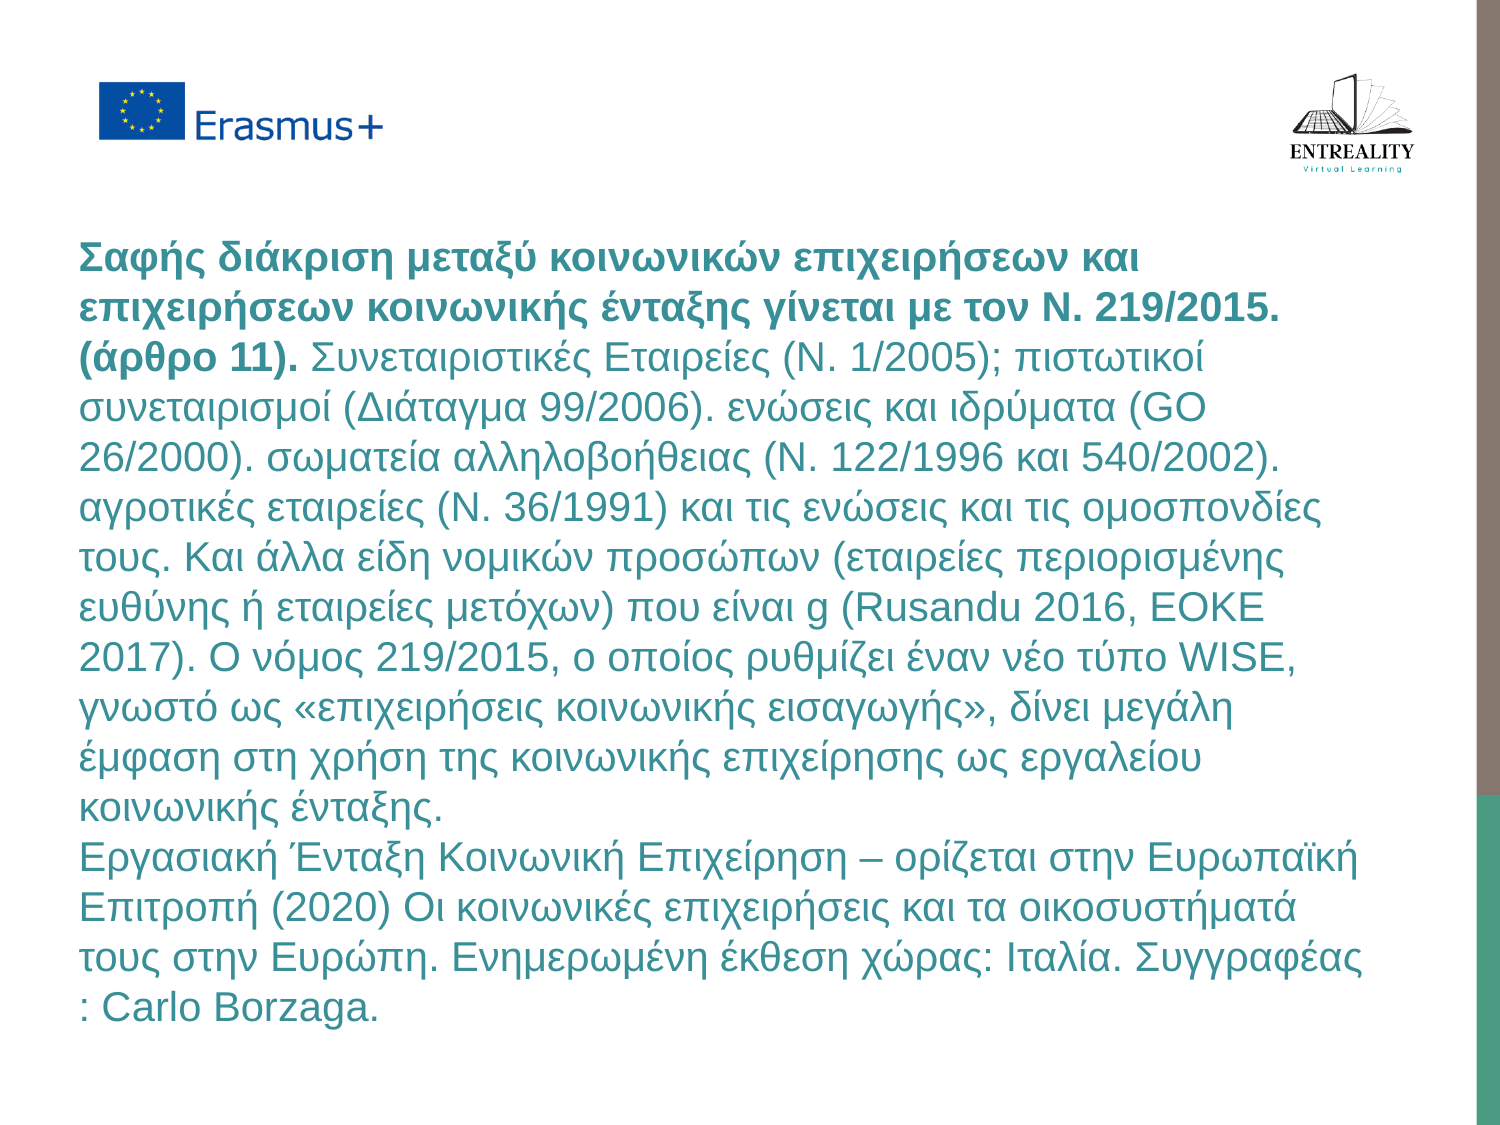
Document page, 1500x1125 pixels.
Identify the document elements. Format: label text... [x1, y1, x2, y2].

picture [1246, 17, 1458, 229]
picture [81, 64, 399, 156]
title Σαφής διάκριση μεταξύ κοινωνικών επιχειρήσεων και επιχειρήσεων κοινωνικής ένταξης γίνεται με τον Ν. 219/2015. (άρθρο 11). Συνεταιριστικές Εταιρείες (Ν. 1/2005); πιστωτικοί συνεταιρισμοί (Διάταγμα 99/2006). ενώσεις και ιδρύματα (GO 26/2000). σωματεία αλληλοβοήθειας (Ν. 122/1996 και 540/2002). αγροτικές εταιρείες (Ν. 36/1991) και τις ενώσεις και τις ομοσπονδίες τους. Και άλλα είδη νομικών προσώπων (εταιρείες περιορισμένης ευθύνης ή εταιρείες μετόχων) που είναι g (Rusandu 2016, ΕΟΚΕ 2017). Ο νόμος 219/2015, ο οποίος ρυθμίζει έναν νέο τύπο WISE, γνωστό ως «επιχειρήσεις κοινωνικής εισαγωγής», δίνει μεγάλη έμφαση στη χρήση της κοινωνικής επιχείρησης ως εργαλείου κοινωνικής ένταξης. Εργασιακή Ένταξη Κοινωνική Επιχείρηση – ορίζεται στην Ευρωπαϊκή Επιτροπή (2020) Οι κοινωνικές επιχειρήσεις και τα οικοσυστήματά τους στην Ευρώπη. Ενημερωμένη έκθεση χώρας: Ιταλία. Συγγραφέας : Carlo Borzaga. [63, 269, 1388, 1040]
